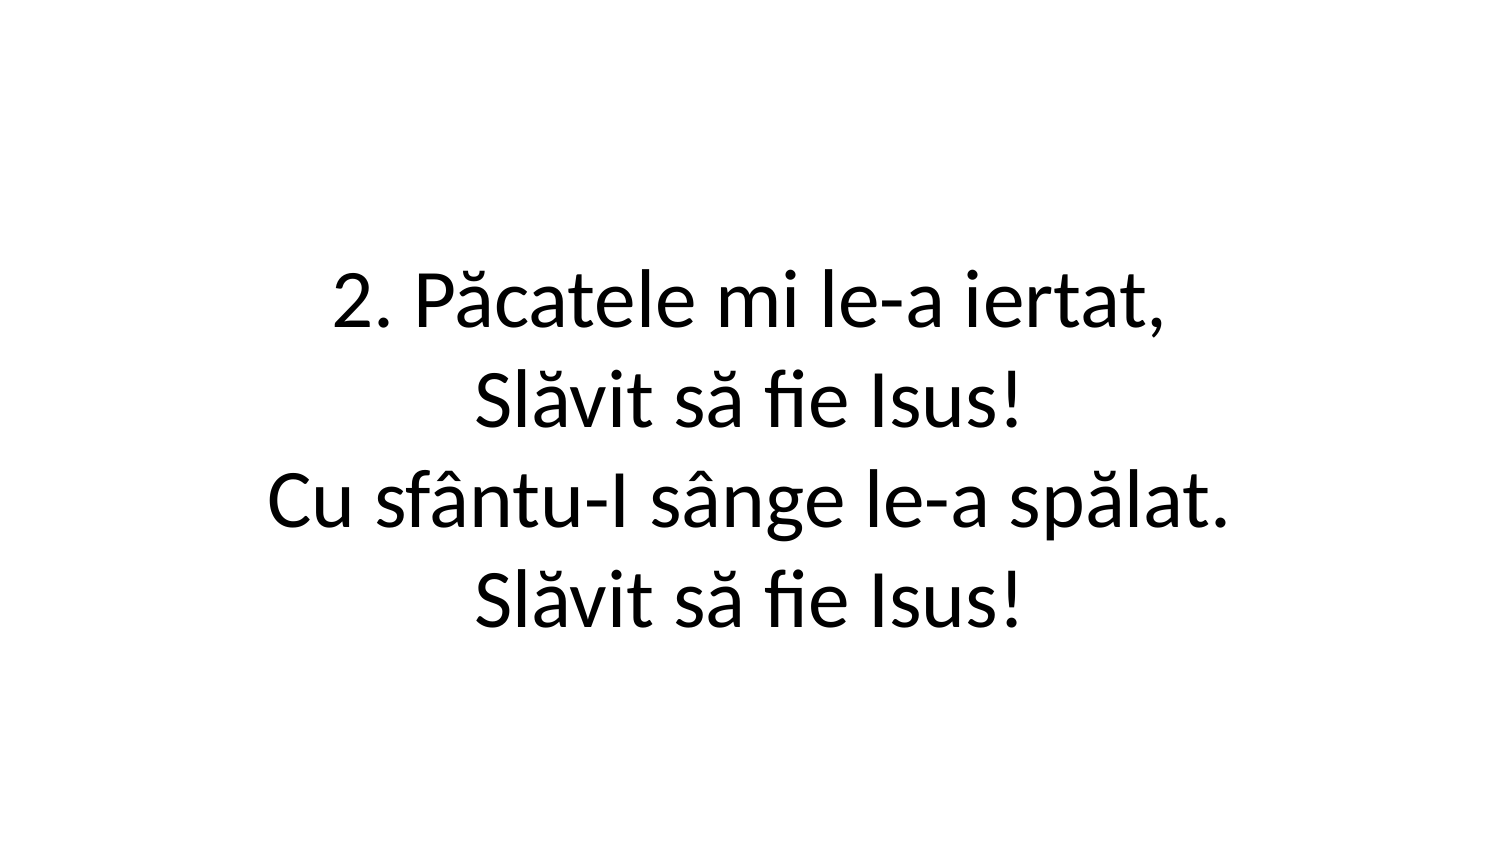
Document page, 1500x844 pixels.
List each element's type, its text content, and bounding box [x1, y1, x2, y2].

text_box 2. Păcatele mi le-a iertat, Slăvit să fie Isus! Cu sfântu-I sânge le-a spălat. Slăvit să fie Isus! [252, 192, 1248, 652]
